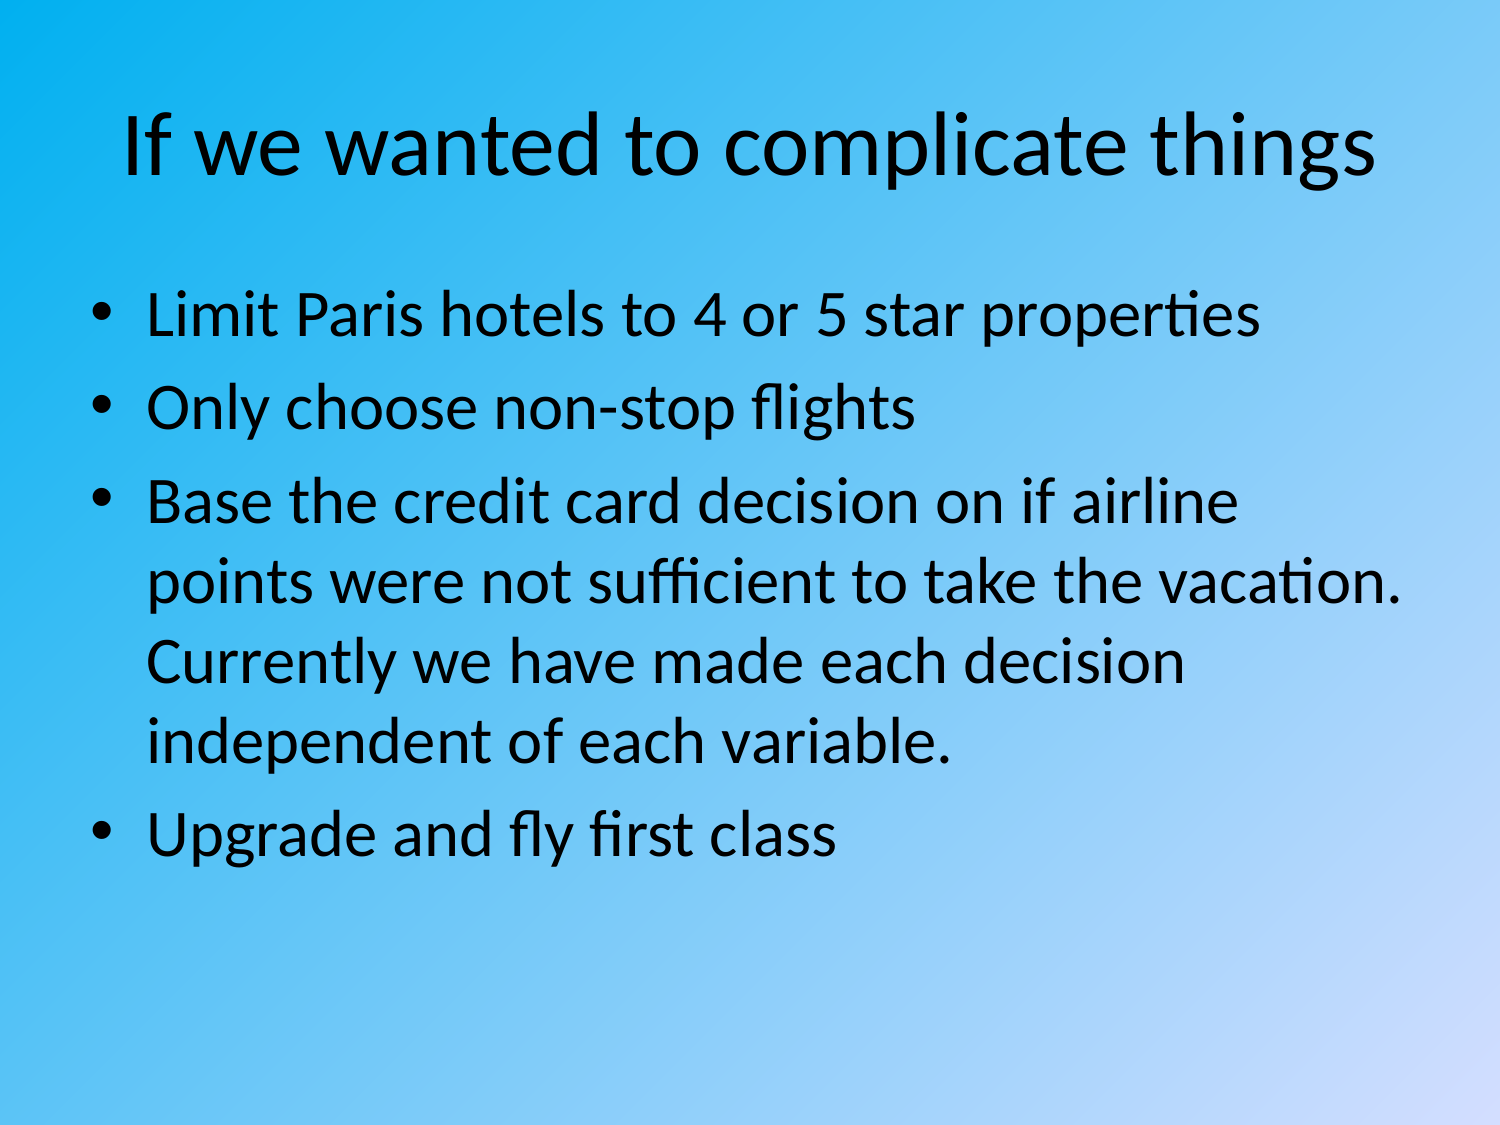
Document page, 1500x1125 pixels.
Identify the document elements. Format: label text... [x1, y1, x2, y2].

title If we wanted to complicate things [74, 44, 1426, 233]
list Limit Paris hotels to 4 or 5 star properties Only choose non-stop flights Base the credit card decision on if airline points were not sufficient to take the vacation. Currently we have made each decision independent of each variable. Upgrade and fly first class [74, 262, 1426, 1006]
